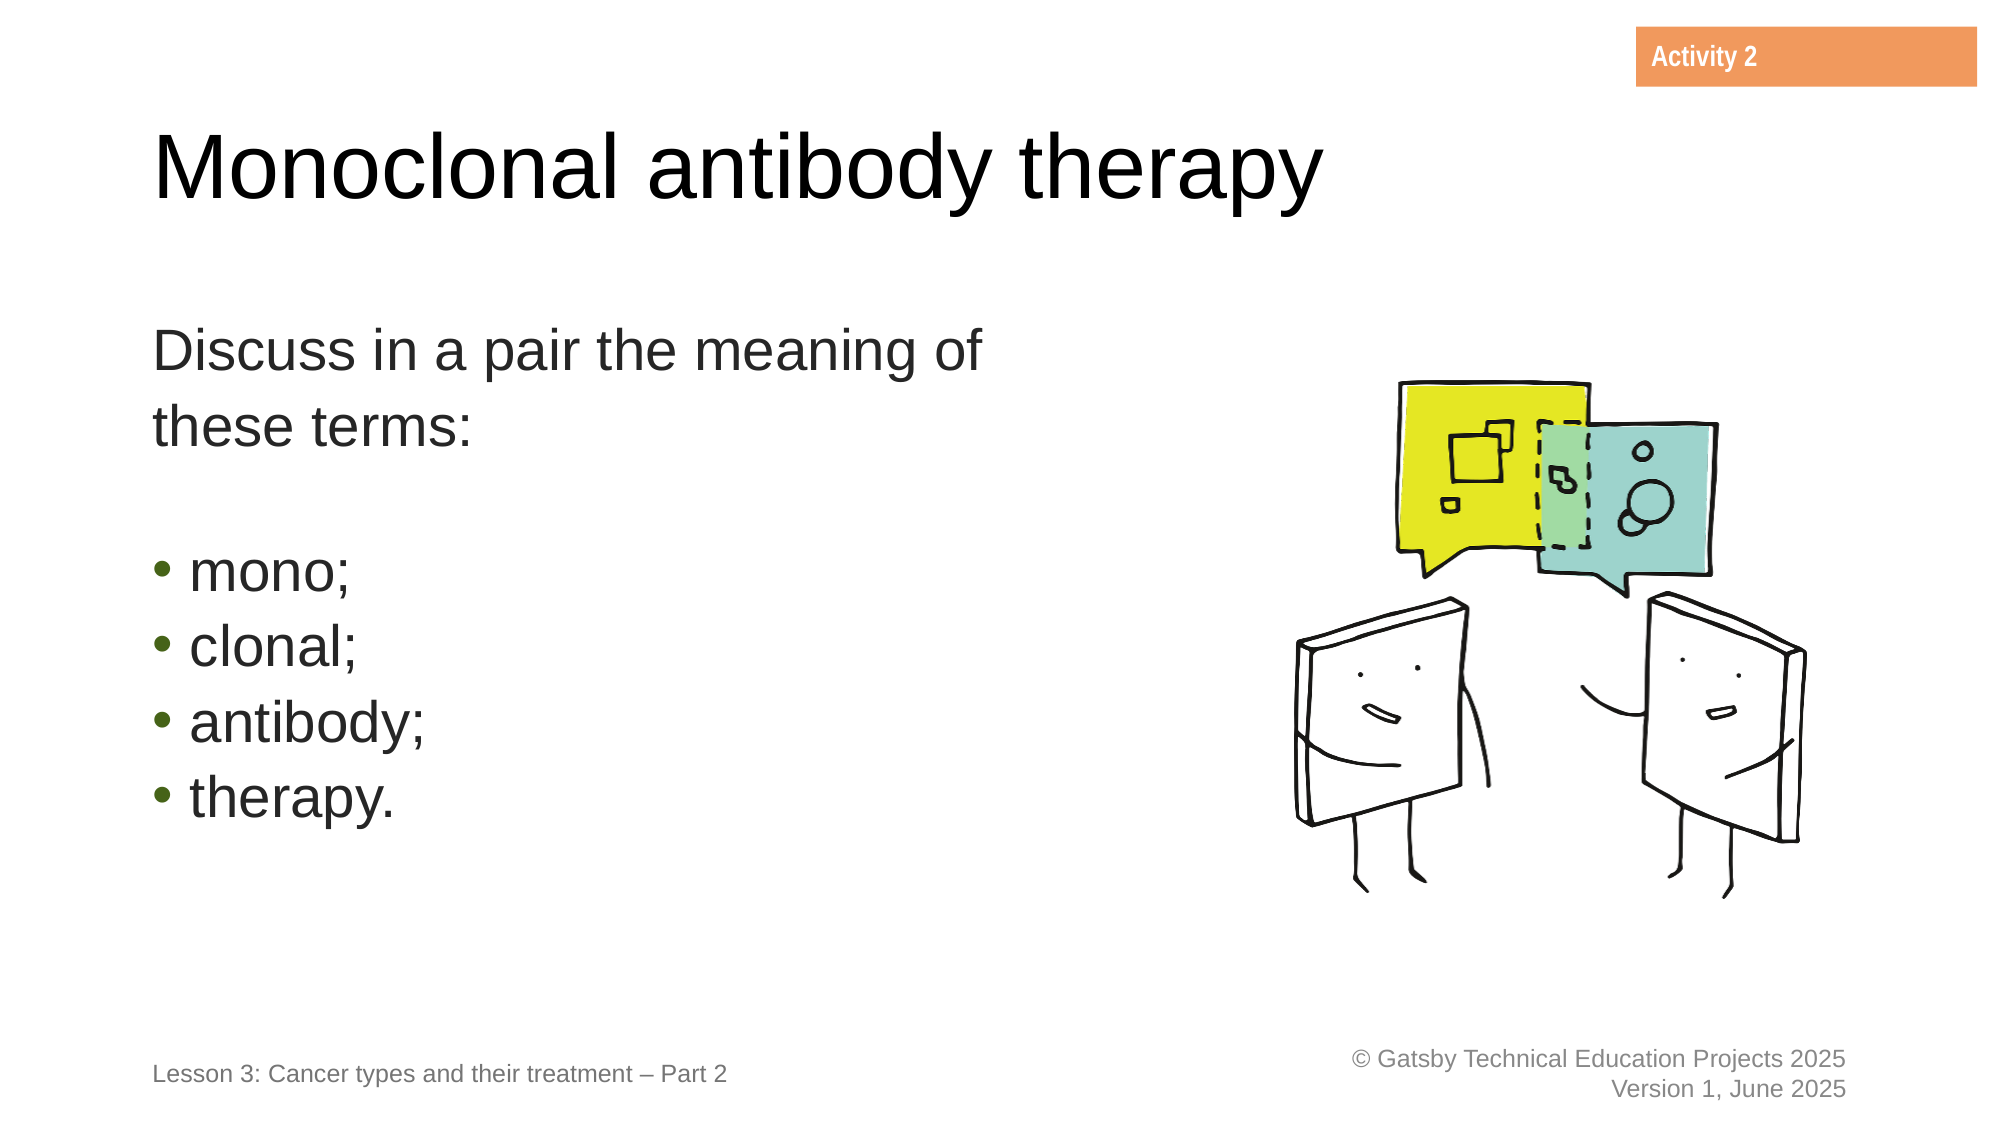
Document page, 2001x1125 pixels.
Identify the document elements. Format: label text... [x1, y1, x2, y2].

title Monoclonal antibody therapy [137, 59, 1863, 278]
picture [1294, 380, 1807, 900]
text_box Discuss in a pair the meaning of these terms: mono; clonal; antibody; therapy. [137, 299, 1138, 1014]
list Activity 2 [1636, 26, 1978, 87]
